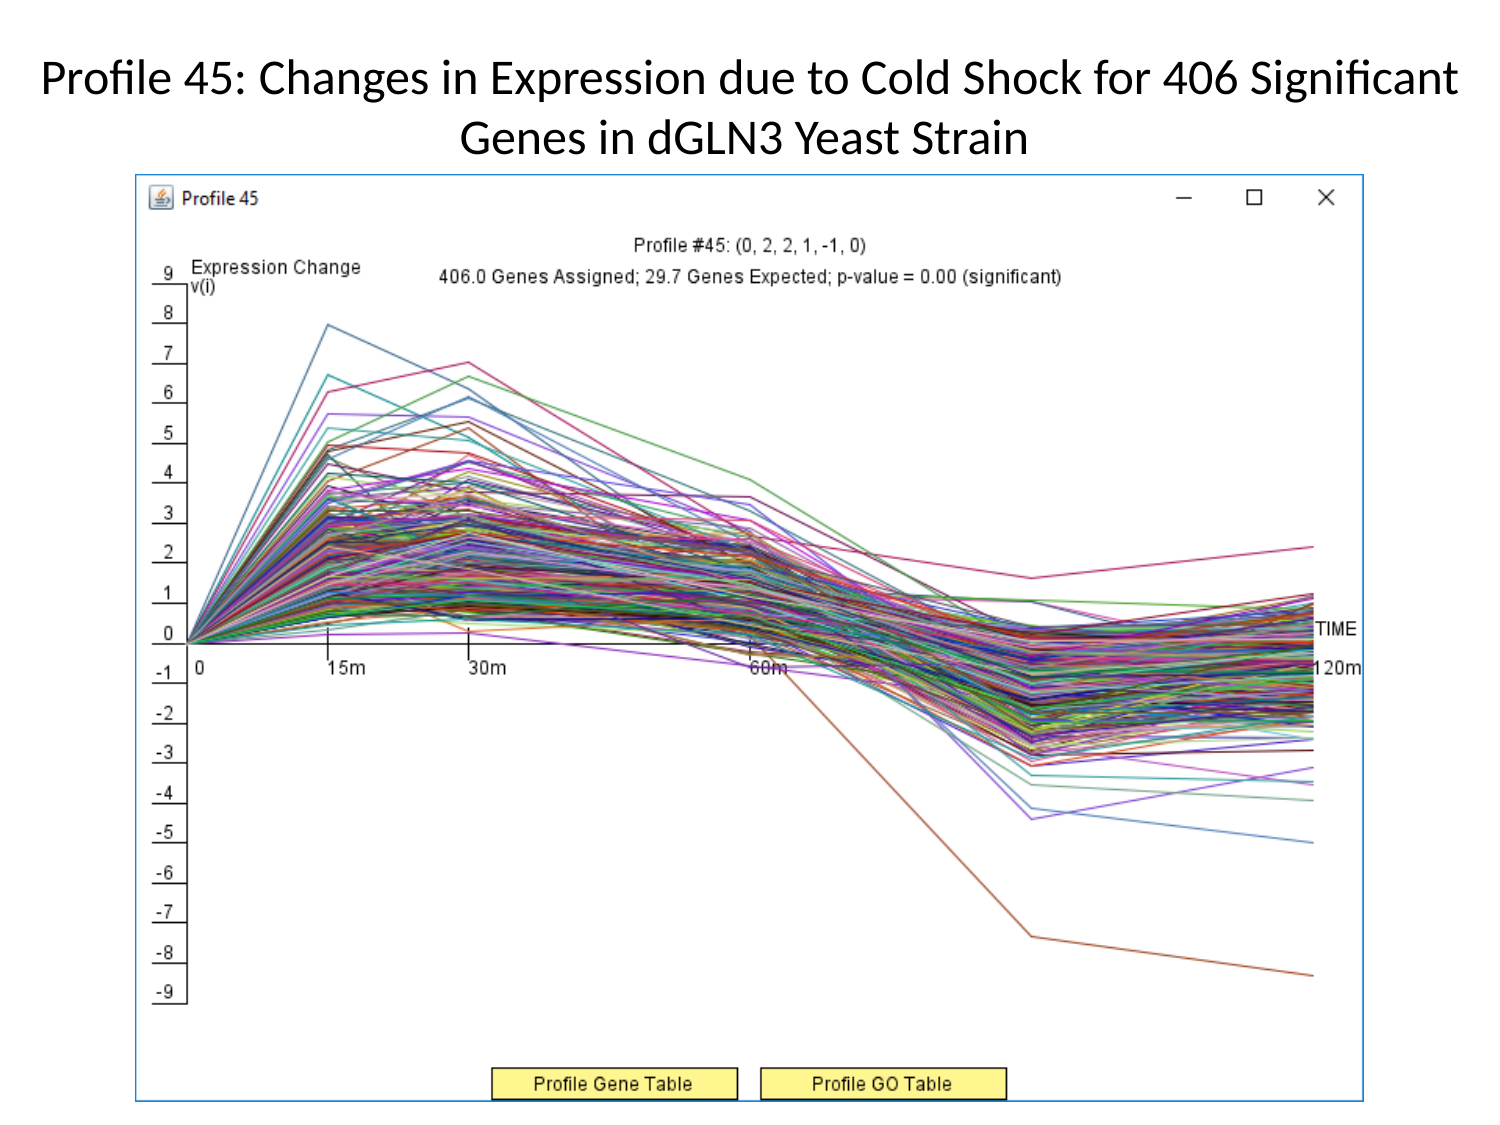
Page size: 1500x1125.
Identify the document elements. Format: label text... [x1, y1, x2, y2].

text_box Profile 45: Changes in Expression due to Cold Shock for 406 Significant Genes in dGLN3 Yeast Strain [12, 37, 1488, 173]
picture [135, 174, 1365, 1102]
